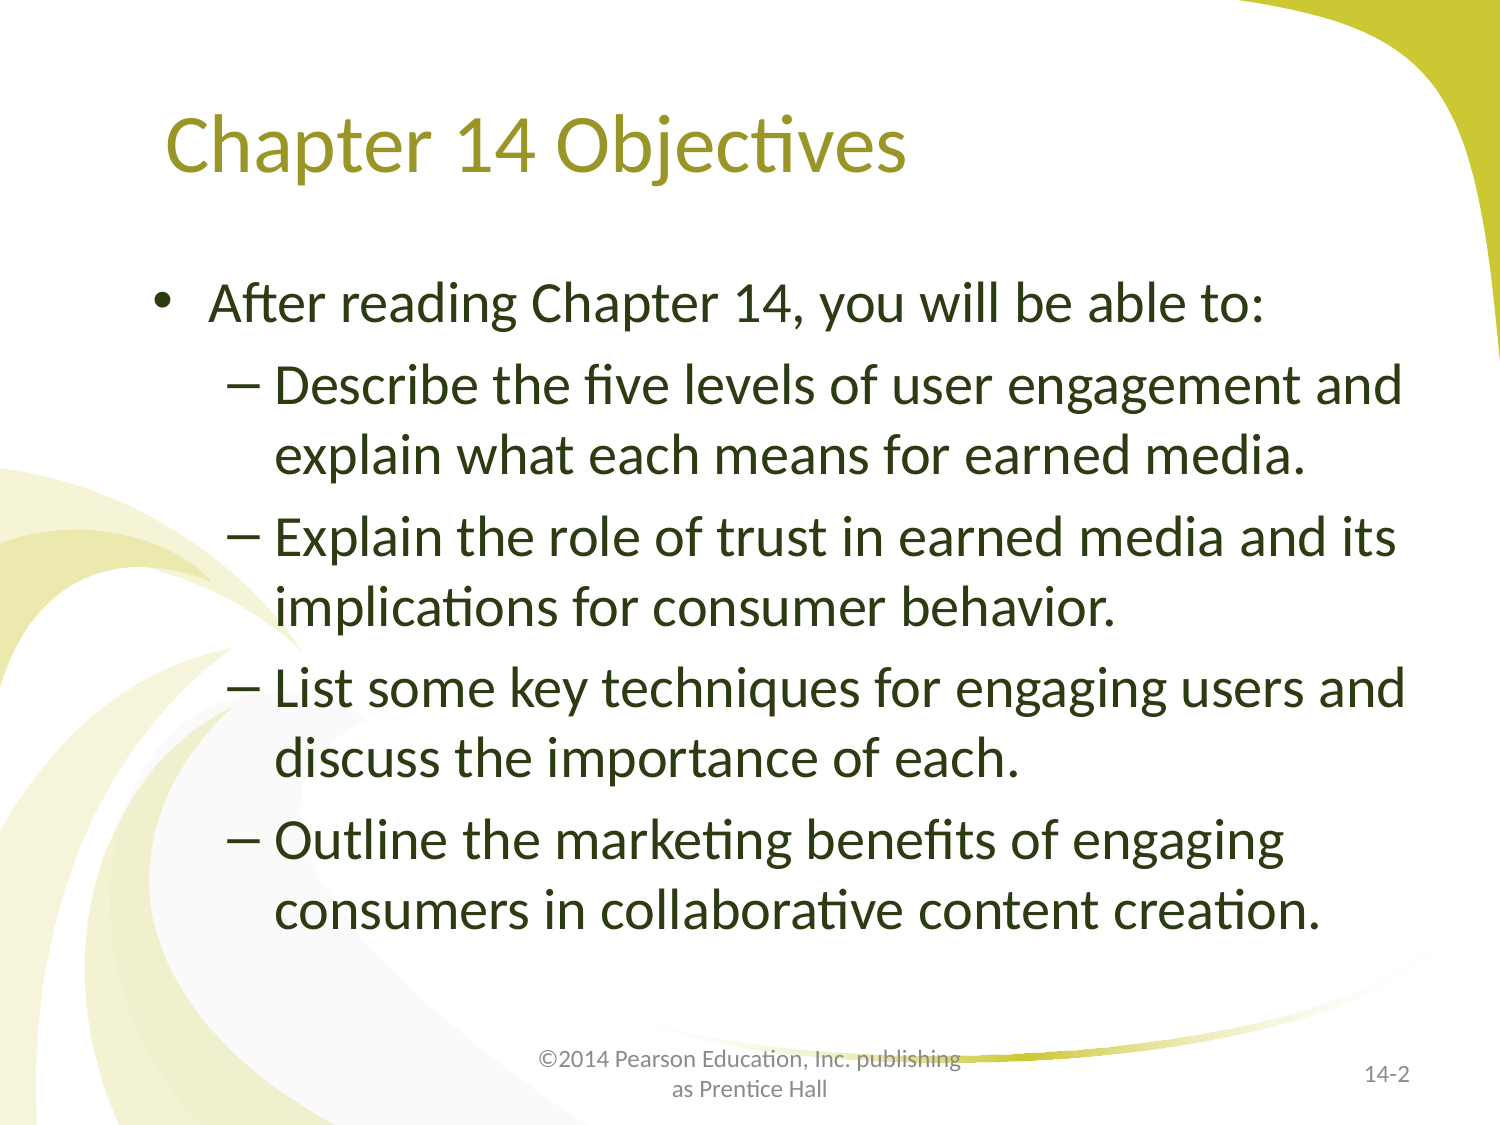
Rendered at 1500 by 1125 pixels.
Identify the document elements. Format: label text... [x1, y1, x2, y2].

list After reading Chapter 14, you will be able to: Describe the five levels of user engagement and explain what each means for earned media. Explain the role of trust in earned media and its implications for consumer behavior. List some key techniques for engaging users and discuss the importance of each. Outline the marketing benefits of engaging consumers in collaborative content creation. [137, 249, 1475, 1013]
slide_number 14-2 [1074, 1042, 1425, 1103]
title Chapter 14 Objectives [150, 45, 1425, 233]
footer ©2014 Pearson Education, Inc. publishing as Prentice Hall [512, 1042, 988, 1103]
